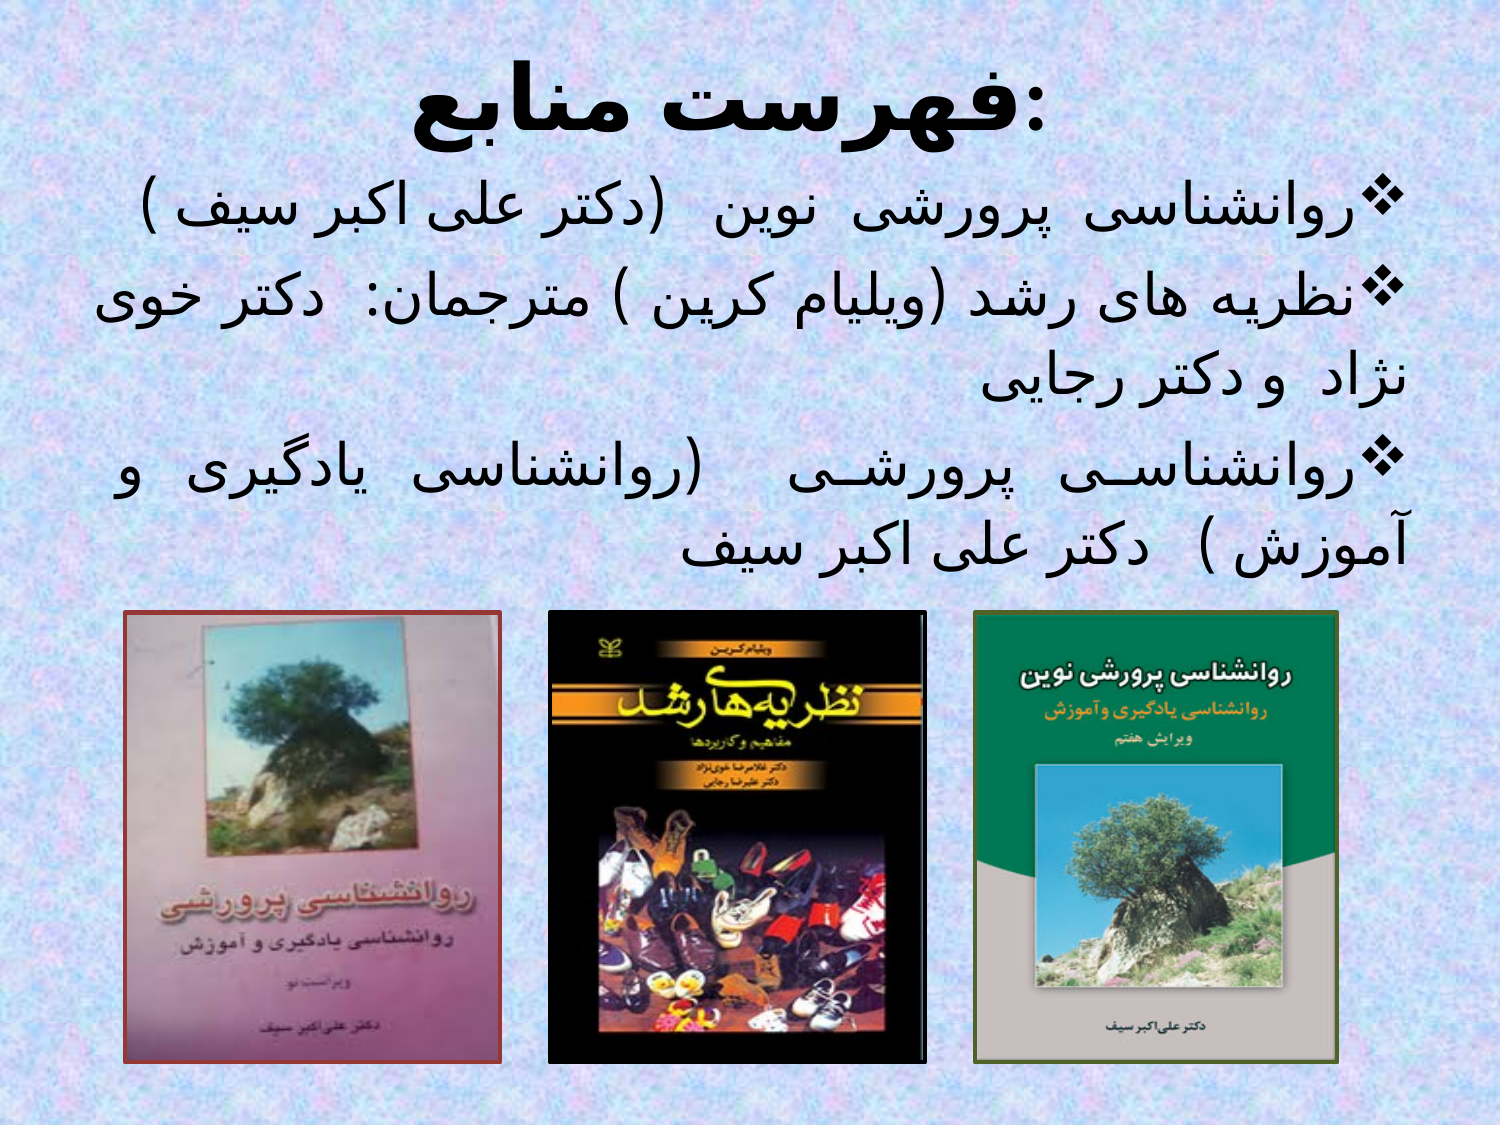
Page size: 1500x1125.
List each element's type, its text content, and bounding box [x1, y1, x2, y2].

title فهرست منابع: [75, 0, 1425, 149]
picture [0, 0, 1500, 1125]
text_box [123, 610, 502, 1064]
list روانشناسی پرورشی نوین (دکتر علی اکبر سیف ) نظریه های رشد (ویلیام کرین ) مترجمان: دکتر خوی نژاد و دکتر رجایی روانشناسی پرورشی (روانشناسی یادگیری و آموزش ) دکتر علی اکبر سیف [75, 149, 1425, 893]
text_box [973, 610, 1339, 1064]
text_box [548, 610, 927, 1064]
